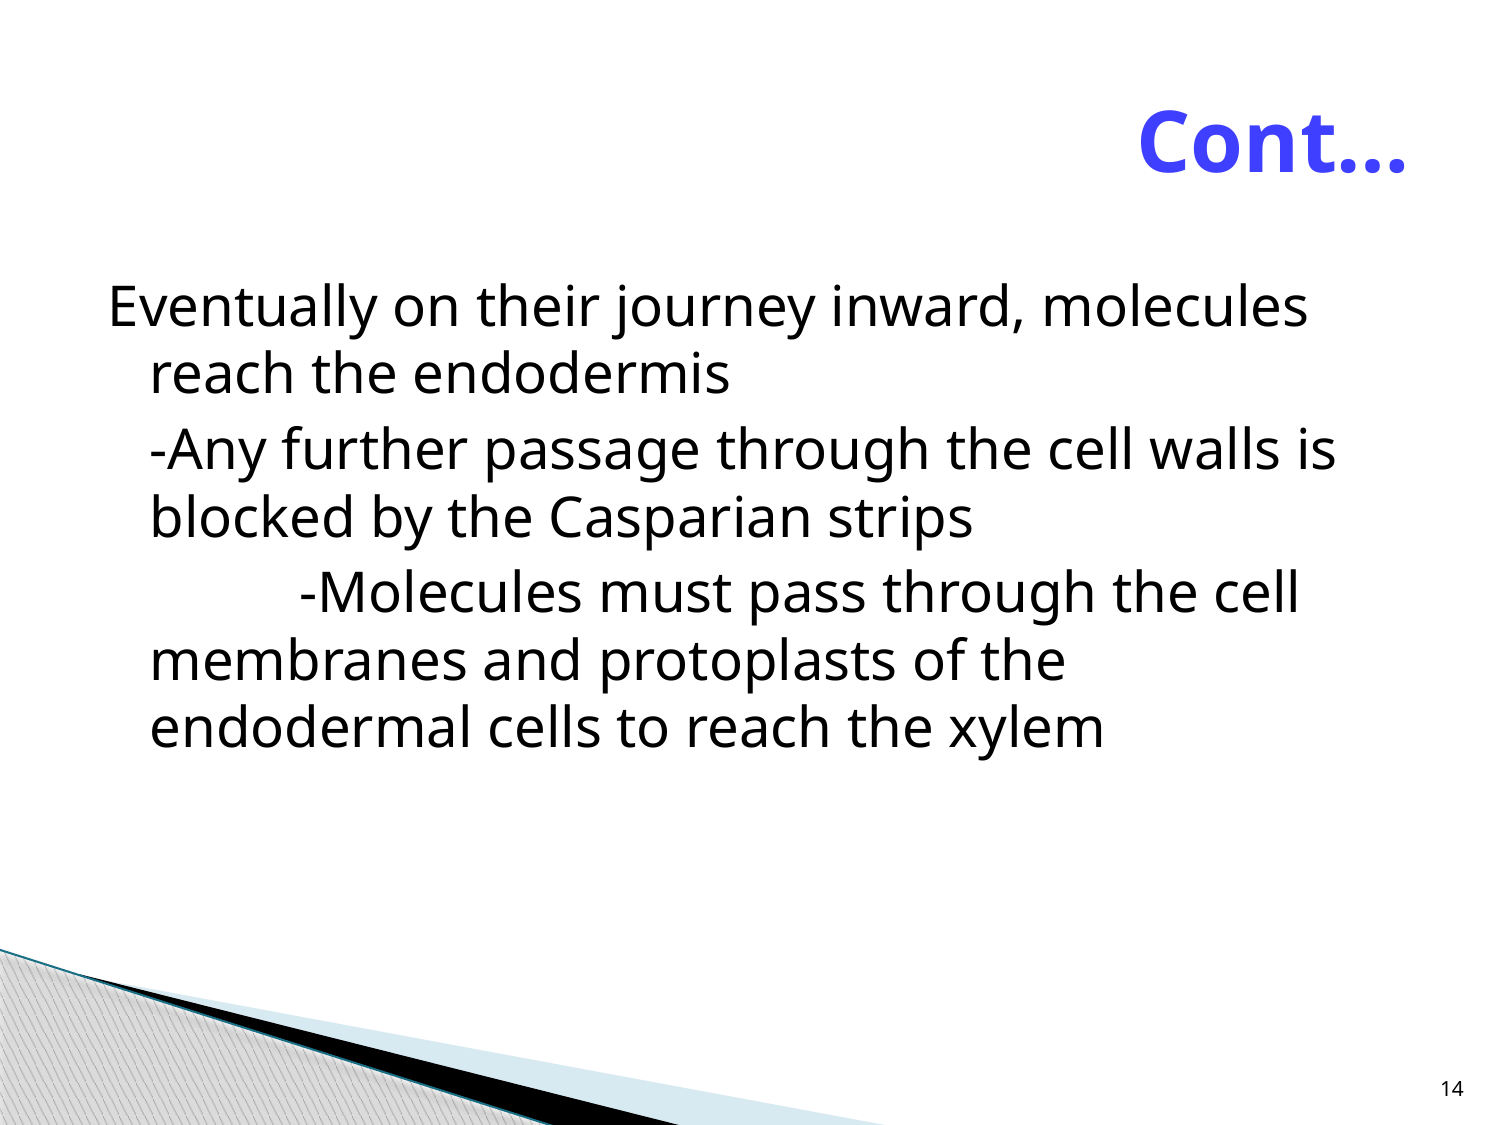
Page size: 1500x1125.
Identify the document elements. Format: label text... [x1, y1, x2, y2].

title Cont… [75, 45, 1425, 233]
slide_number 14 [1418, 1051, 1479, 1112]
list Eventually on their journey inward, molecules reach the endodermis -Any further passage through the cell walls is blocked by the Casparian strips -Molecules must pass through the cell membranes and protoplasts of the endodermal cells to reach the xylem [75, 262, 1475, 1063]
